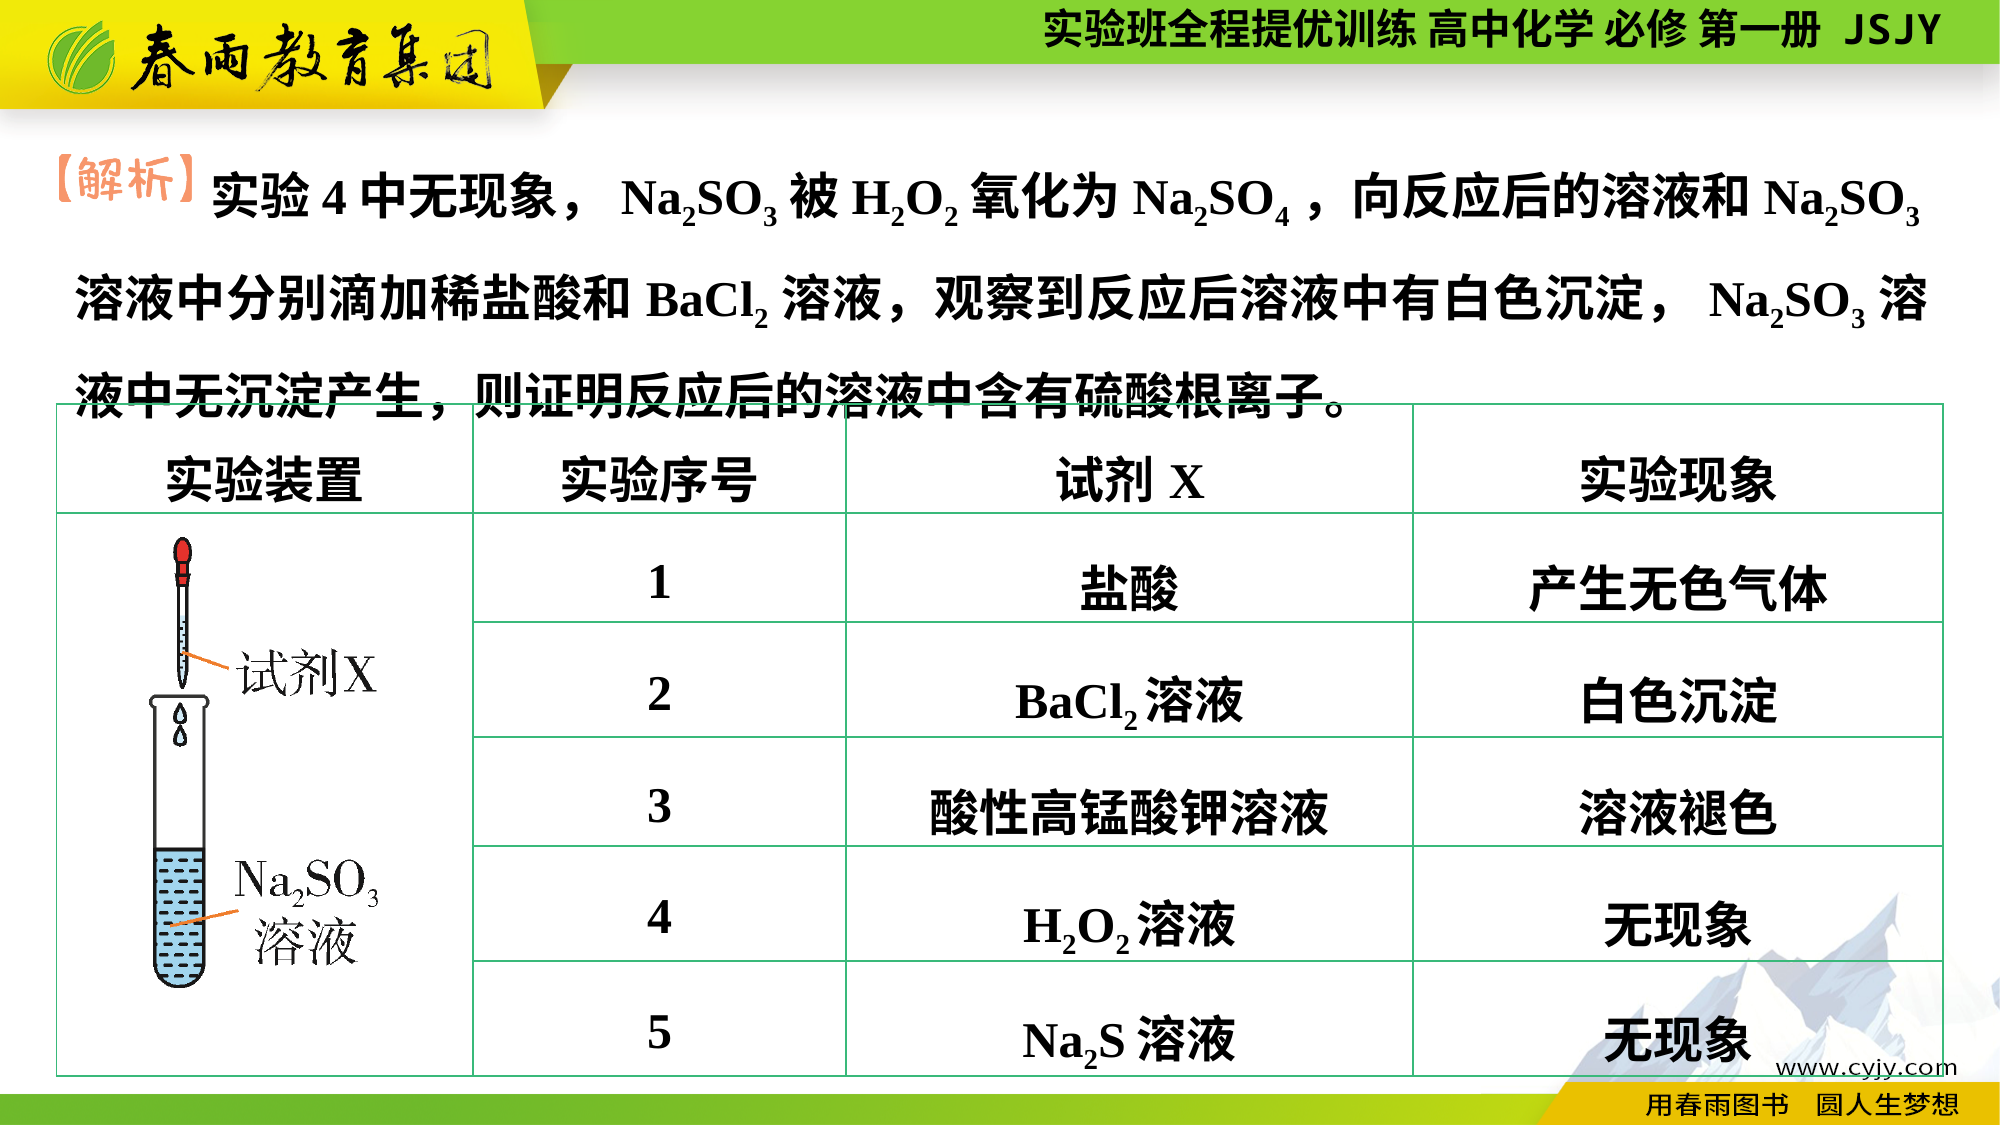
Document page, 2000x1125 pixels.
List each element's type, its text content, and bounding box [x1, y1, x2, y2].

picture [0, 0, 2000, 1125]
table_cell BaCl2溶液 [847, 623, 1412, 736]
table_header 实验现象 [1414, 405, 1942, 512]
table_cell 2 [474, 623, 845, 736]
table_cell 白色沉淀 [1414, 623, 1942, 736]
table_header 实验序号 [474, 405, 845, 512]
table_cell 盐酸 [847, 514, 1412, 621]
table_cell H2O2溶液 [847, 847, 1412, 960]
table_cell 无现象 [1414, 962, 1942, 1075]
table_cell 无现象 [1414, 847, 1942, 960]
table_cell 酸性高锰酸钾溶液 [847, 738, 1412, 845]
table_cell Na2S溶液 [847, 962, 1412, 1075]
list 实验4中无现象，Na2SO3被H2O2氧化为Na2SO4，向反应后的溶液和Na2SO3溶液中分别滴加稀盐酸和BaCl2溶液，观察到反应后溶液中有白色沉淀，Na2SO3溶液中无沉淀产生，则证明反应后的溶液中含有硫酸根离子。 [59, 122, 1944, 399]
table_cell 产生无色气体 [1414, 514, 1942, 621]
table_cell 1 [474, 514, 845, 621]
table_cell 3 [474, 738, 845, 845]
table_cell 溶液褪色 [1414, 738, 1942, 845]
table_cell 5 [474, 962, 845, 1075]
table_header 试剂X [847, 405, 1412, 512]
table_cell 4 [474, 847, 845, 960]
table_header 实验装置 [57, 405, 472, 512]
table_cell [57, 514, 472, 1075]
